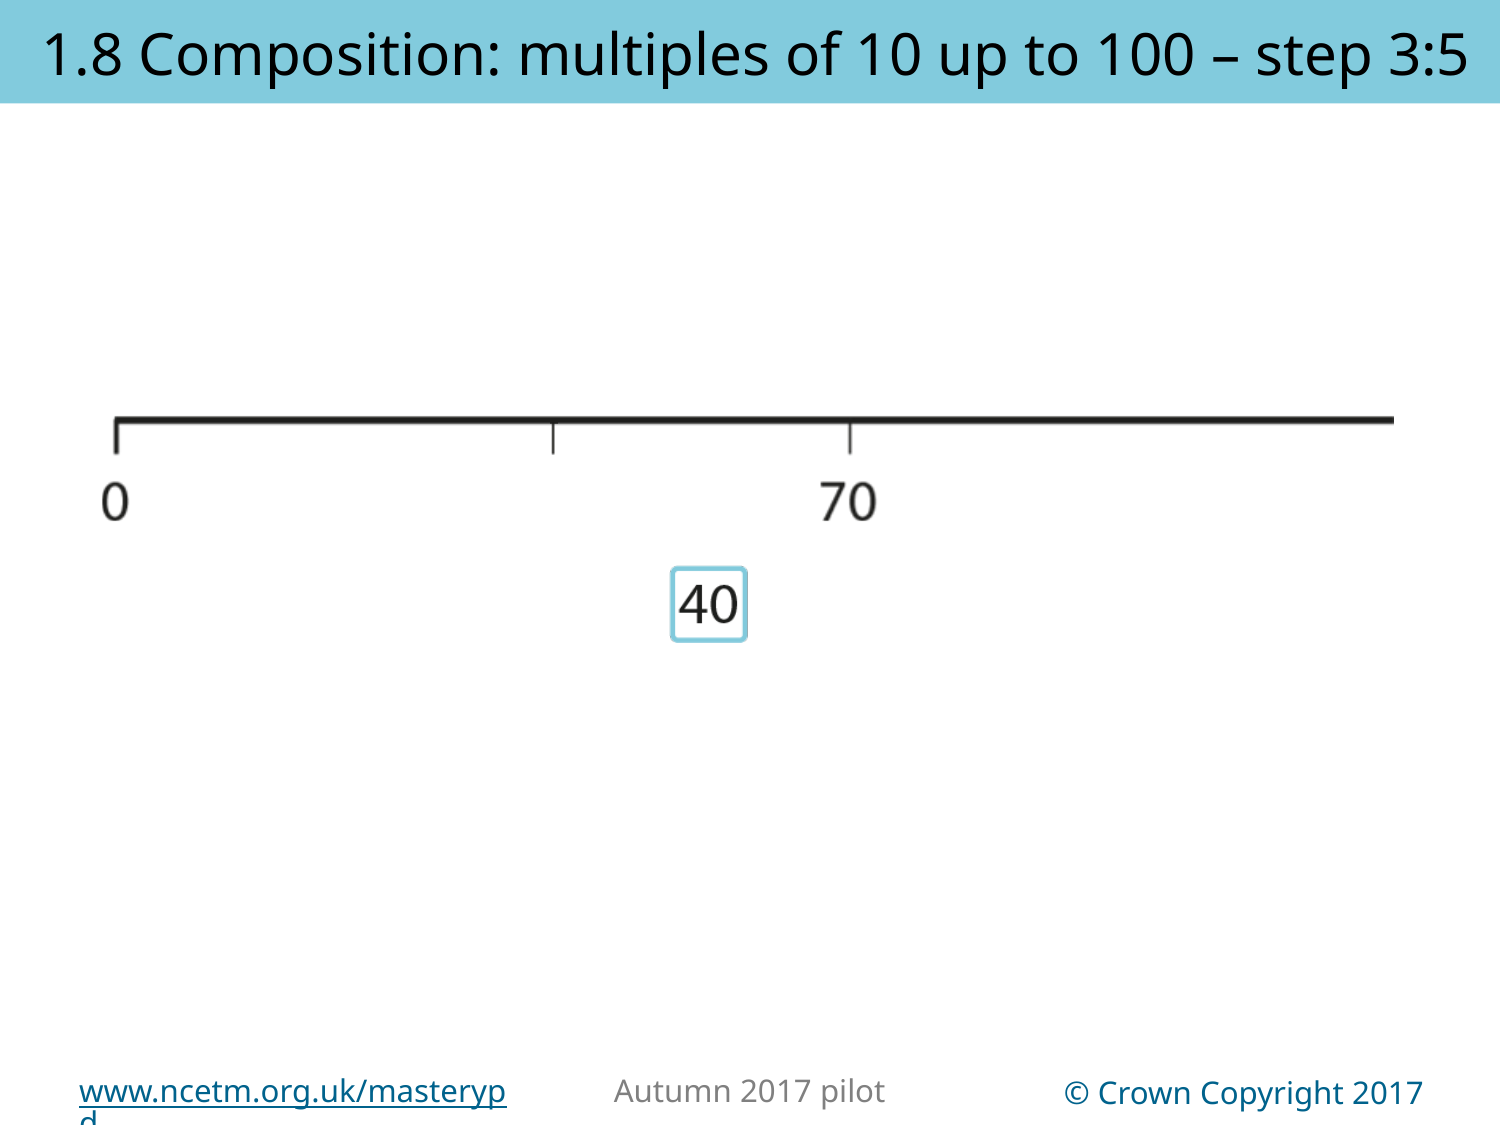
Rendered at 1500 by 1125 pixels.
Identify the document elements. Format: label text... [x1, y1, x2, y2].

list 1.8 Composition: multiples of 10 up to 100 – step 3:5 [0, 0, 1500, 104]
picture [95, 386, 1394, 658]
